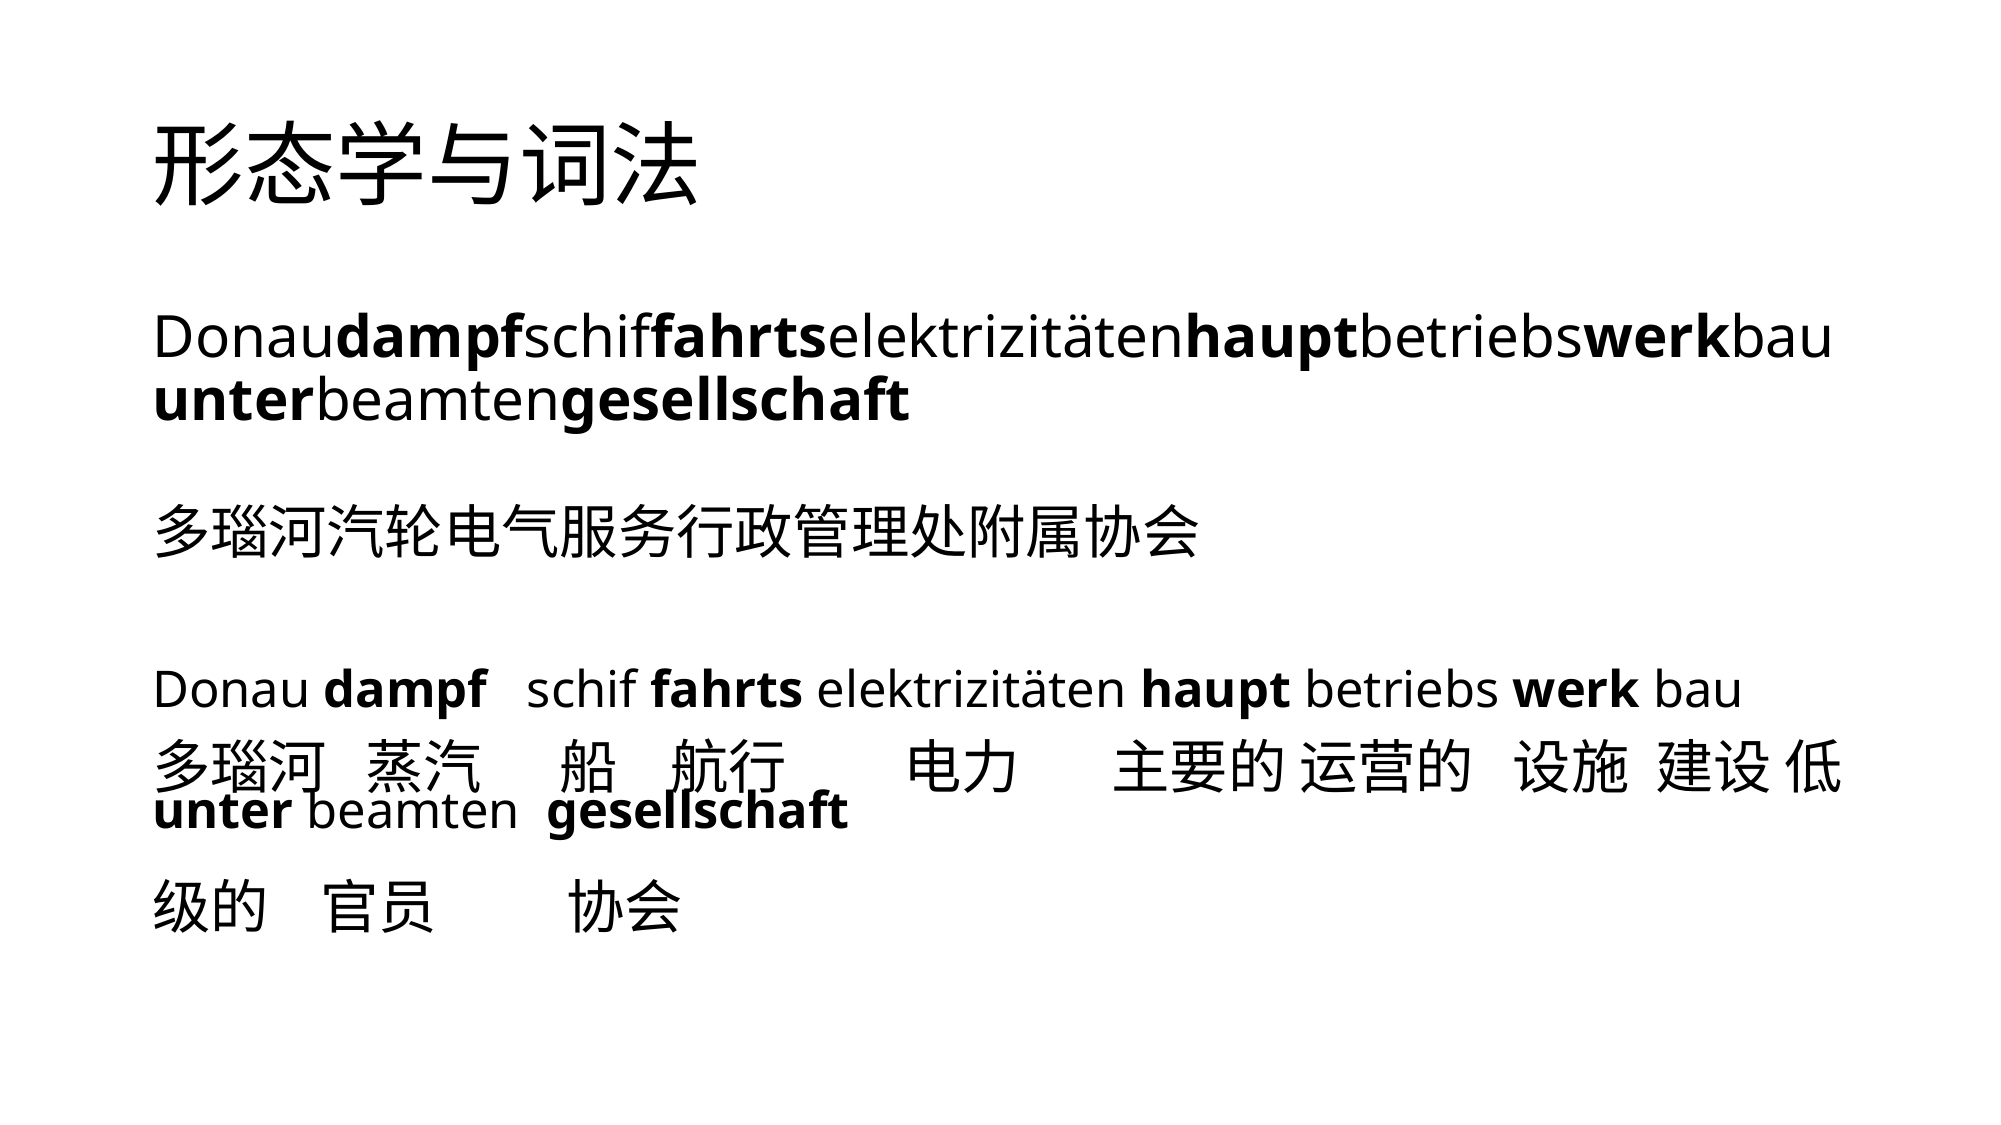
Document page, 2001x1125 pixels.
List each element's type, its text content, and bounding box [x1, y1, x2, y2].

list Donaudampfschiffahrtselektrizitätenhauptbetriebswerkbauunterbeamtengesellschaft [137, 299, 1863, 448]
title 形态学与词法 [137, 59, 1863, 278]
text_box Donau dampf schif fahrts elektrizitäten haupt betriebs werk bau unter beamten gesellschaft [137, 588, 1863, 848]
text_box 多瑙河汽轮电气服务行政管理处附属协会 [137, 487, 1863, 573]
text_box 多瑙河 蒸汽 船 航行 电力 主要的 运营的 设施 建设 低级的 官员 协会 [137, 848, 1863, 948]
